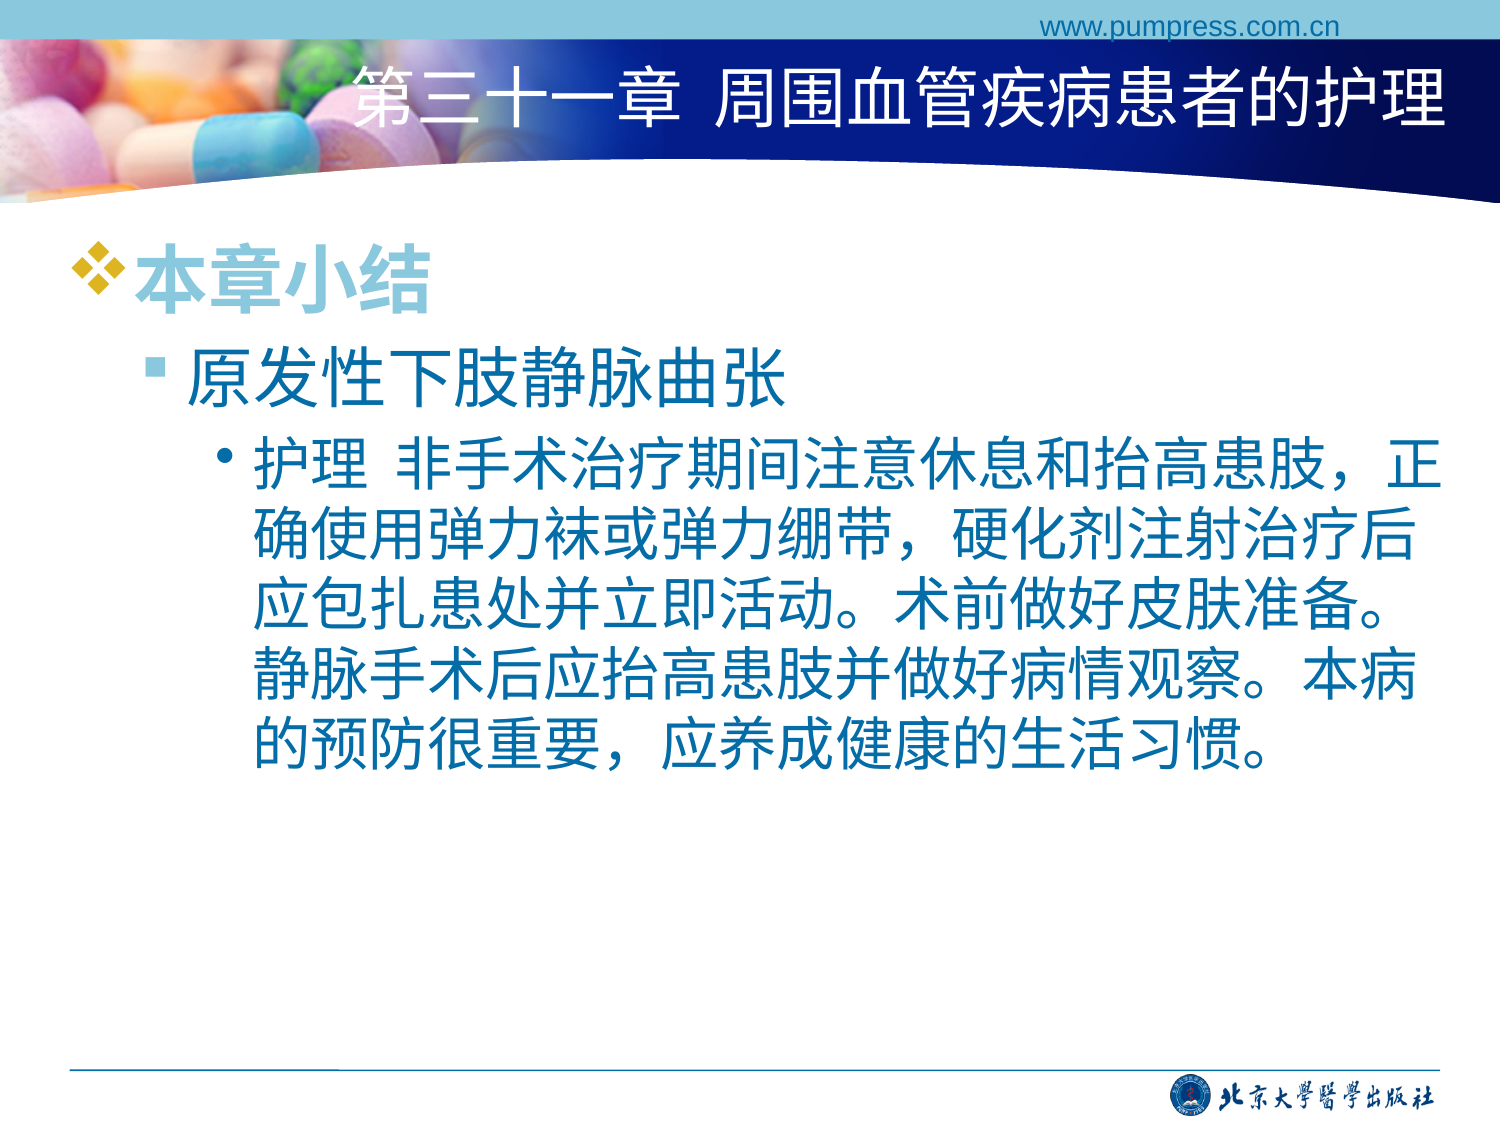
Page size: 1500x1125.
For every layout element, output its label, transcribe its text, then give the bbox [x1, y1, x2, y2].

picture [1170, 1074, 1436, 1118]
title 第三十一章 周围血管疾病患者的护理 [137, 49, 1463, 143]
slide_number www.pumpress.com.cn [1025, 0, 1463, 38]
list 本章小结 原发性下肢静脉曲张 护理 非手术治疗期间注意休息和抬高患肢，正确使用弹力袜或弹力绷带，硬化剂注射治疗后应包扎患处并立即活动。术前做好皮肤准备。静脉手术后应抬高患肢并做好病情观察。本病的预防很重要，应养成健康的生活习惯。 [49, 224, 1463, 1026]
picture [0, 40, 1500, 203]
